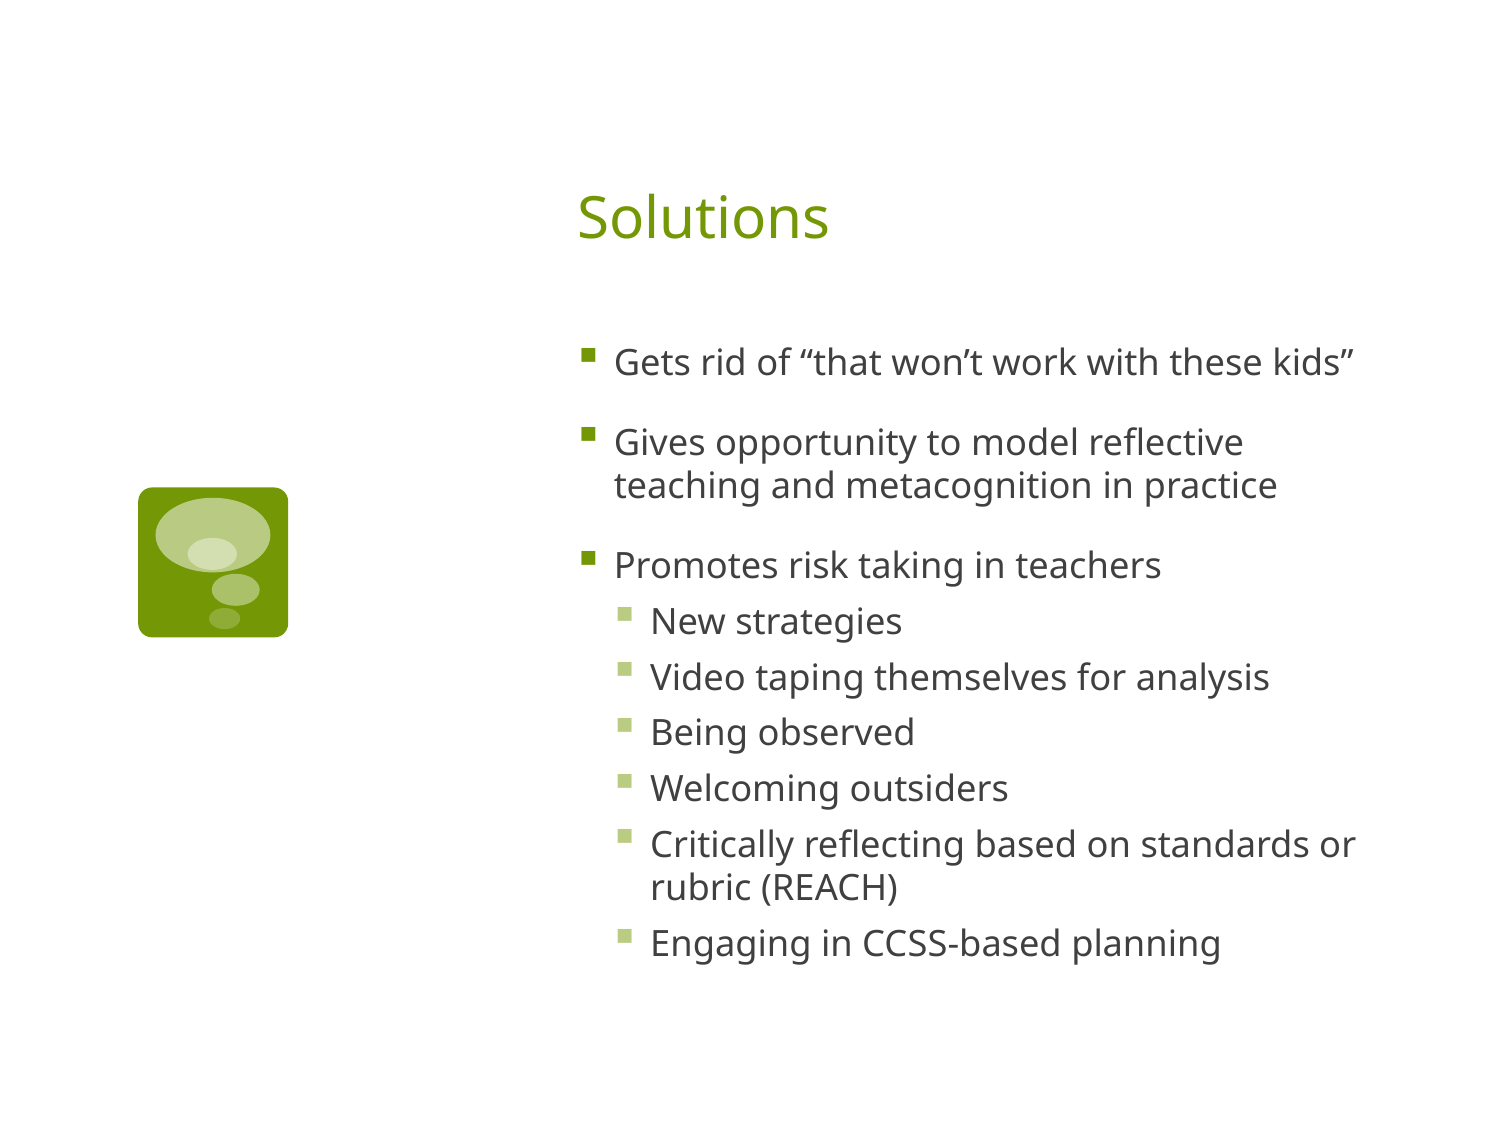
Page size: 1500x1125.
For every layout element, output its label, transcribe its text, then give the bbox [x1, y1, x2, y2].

list Gets rid of “that won’t work with these kids” Gives opportunity to model reflective teaching and metacognition in practice Promotes risk taking in teachers New strategies Video taping themselves for analysis Being observed Welcoming outsiders Critically reflecting based on standards or rubric (REACH) Engaging in CCSS-based planning [562, 331, 1374, 1005]
title Solutions [562, 112, 1375, 258]
